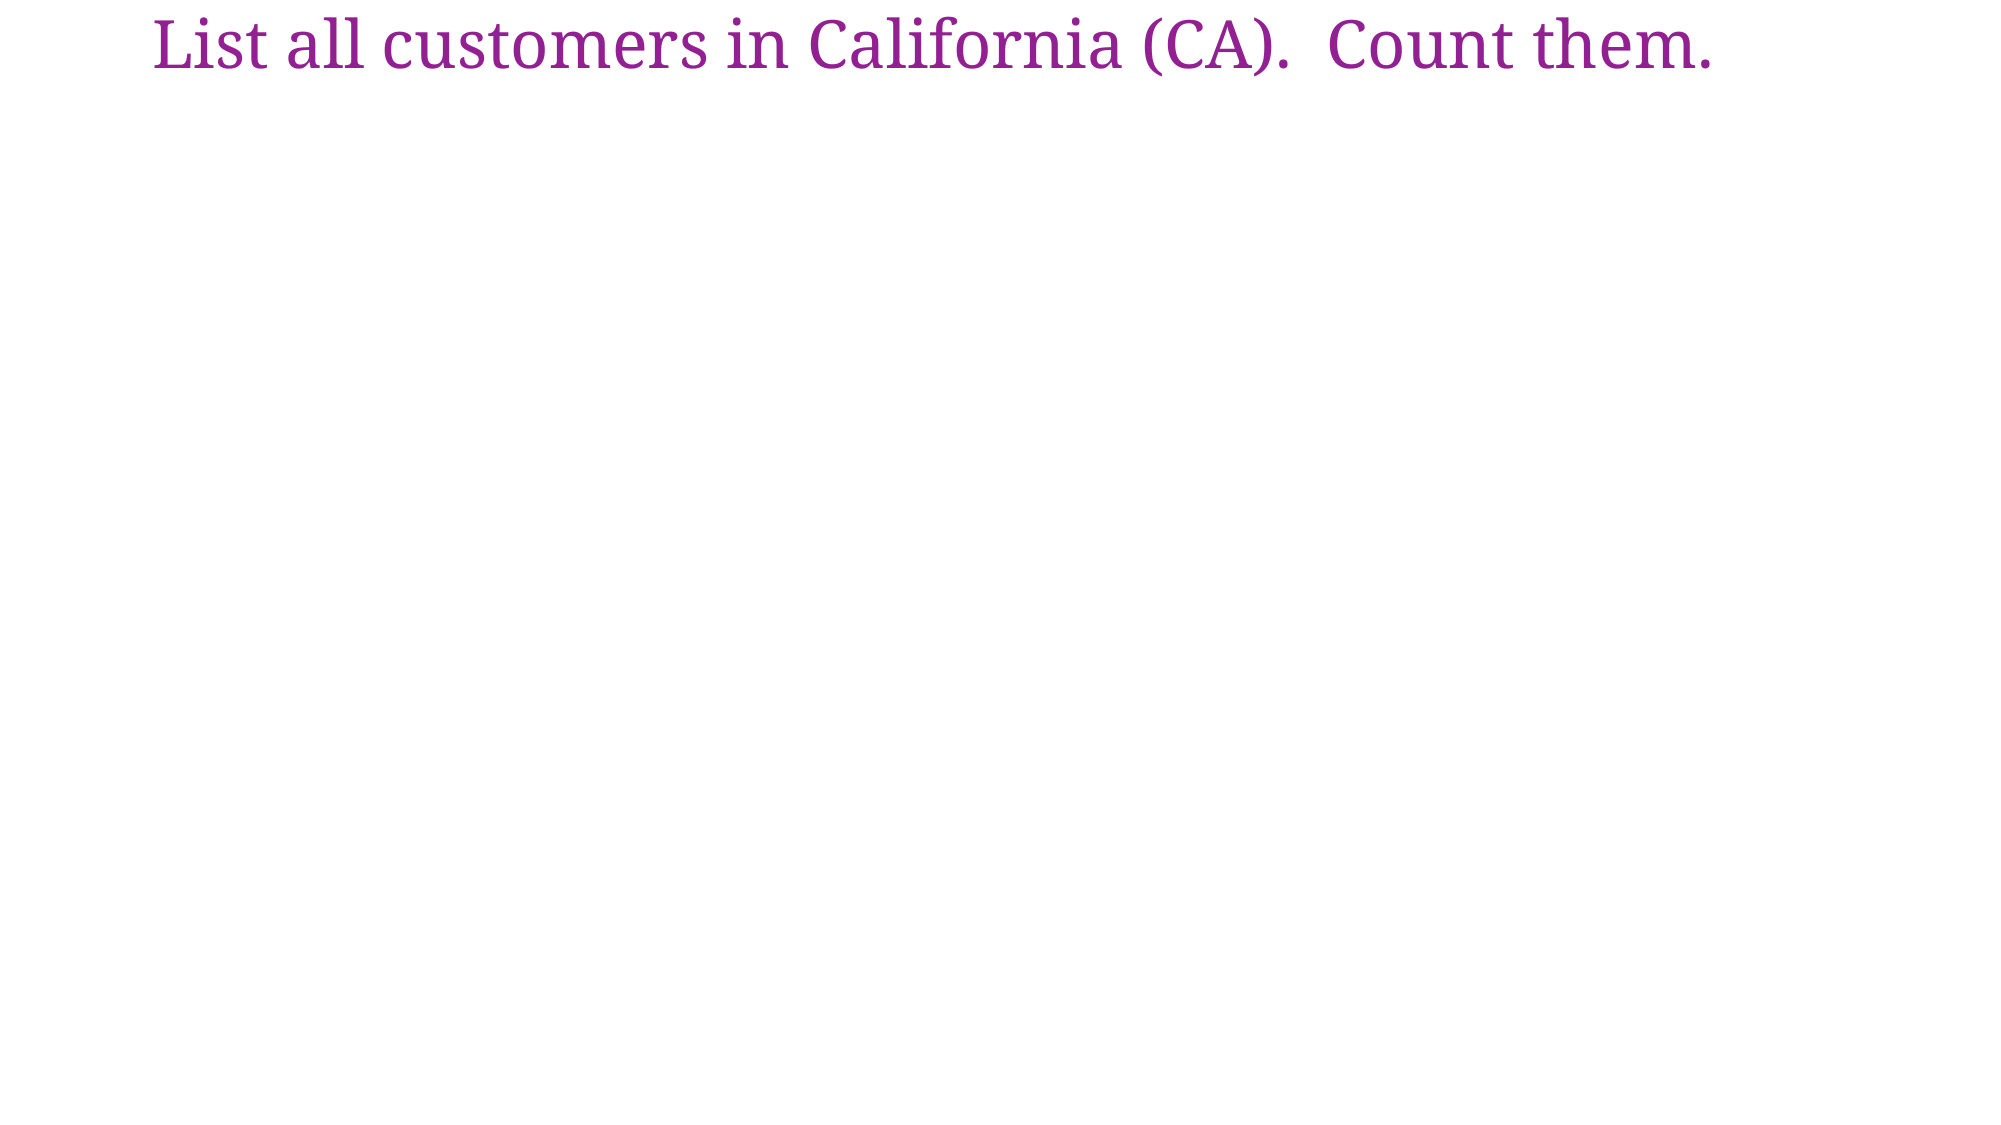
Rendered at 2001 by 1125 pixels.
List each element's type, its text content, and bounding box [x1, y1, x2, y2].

title List all customers in California (CA). Count them. [137, 10, 1863, 84]
